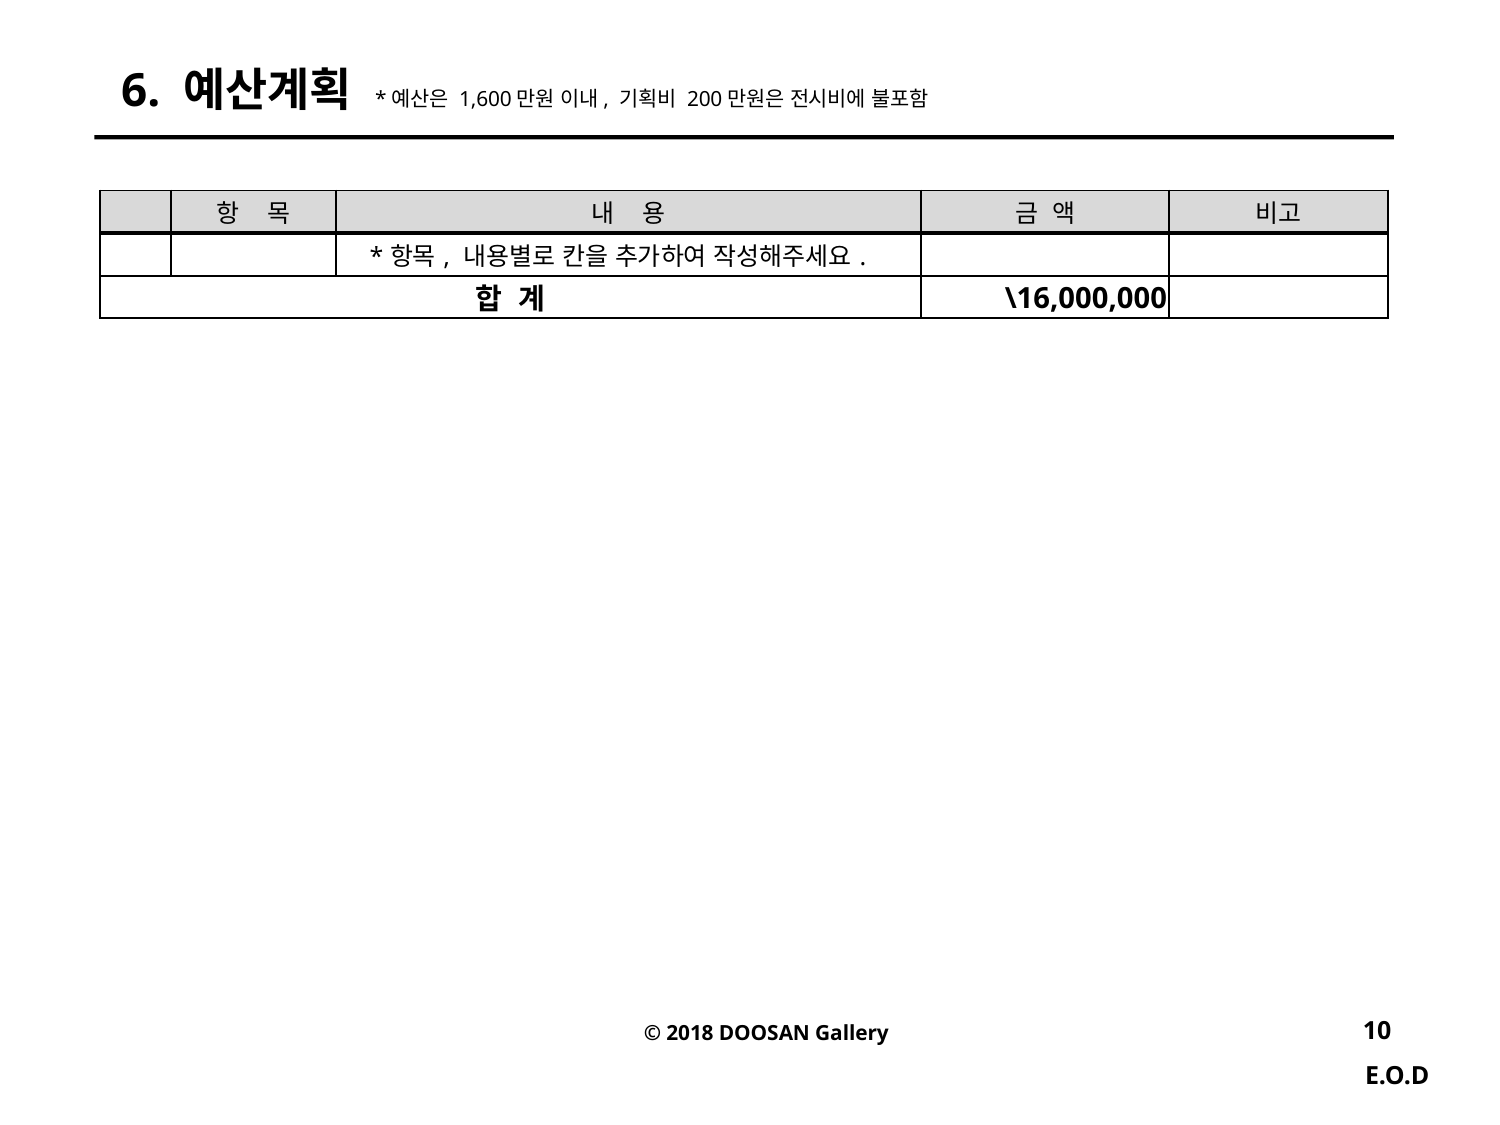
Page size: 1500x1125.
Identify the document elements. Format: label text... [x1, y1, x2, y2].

table_cell [101, 235, 170, 275]
table_cell \16,000,000 [922, 277, 1168, 317]
text_box 10 [1348, 1007, 1407, 1052]
table_cell [172, 235, 335, 275]
table_cell [1170, 277, 1387, 317]
text_box © 2018 DOOSAN Gallery [561, 1012, 972, 1053]
table_cell [922, 235, 1168, 275]
table_header 금 액 [922, 191, 1168, 231]
table_header 항 목 [172, 191, 335, 231]
table_cell 합 계 [101, 277, 920, 317]
table_header [101, 191, 170, 231]
text_box E.O.D [1350, 1051, 1445, 1097]
text_box 6. 예산계획 *예산은 1,600만원 이내, 기획비 200만원은 전시비에 불포함 [106, 53, 1388, 124]
table_cell *항목, 내용별로 칸을 추가하여 작성해주세요. [337, 235, 920, 275]
table_header 비고 [1170, 191, 1387, 231]
table_cell [1170, 235, 1387, 275]
table_header 내 용 [337, 191, 920, 231]
